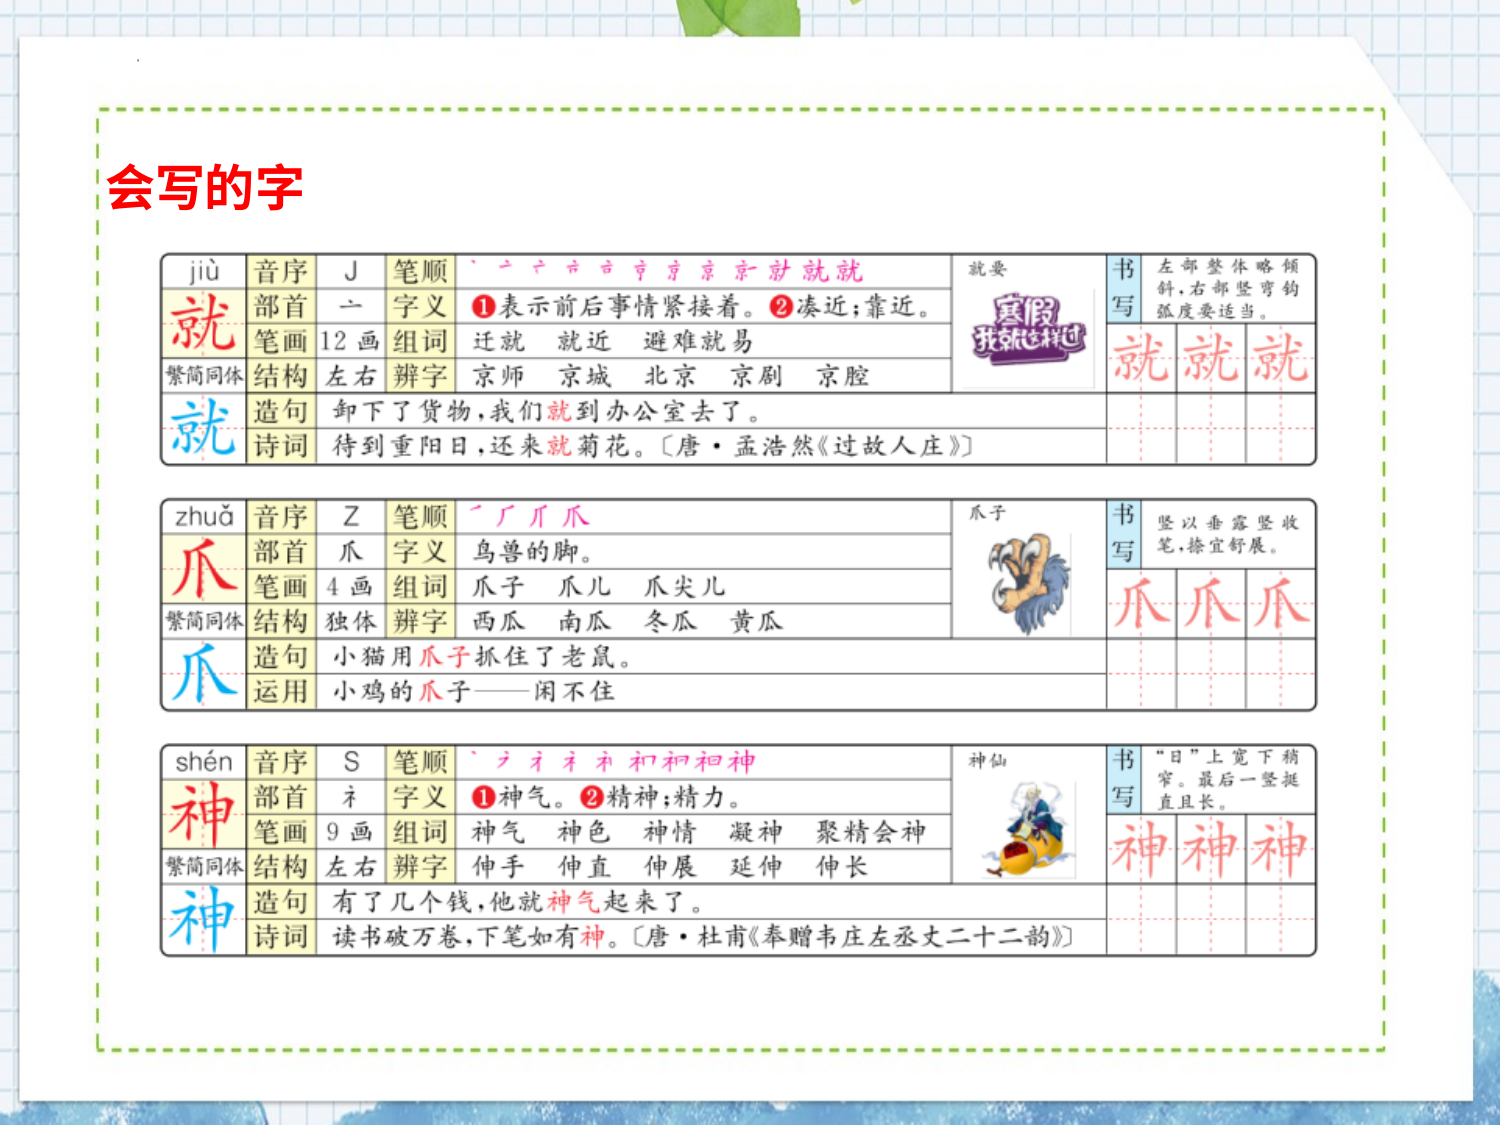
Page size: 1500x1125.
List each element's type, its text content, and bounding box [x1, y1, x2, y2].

text_box 会写的字 [90, 148, 321, 224]
picture [0, 0, 1500, 1125]
